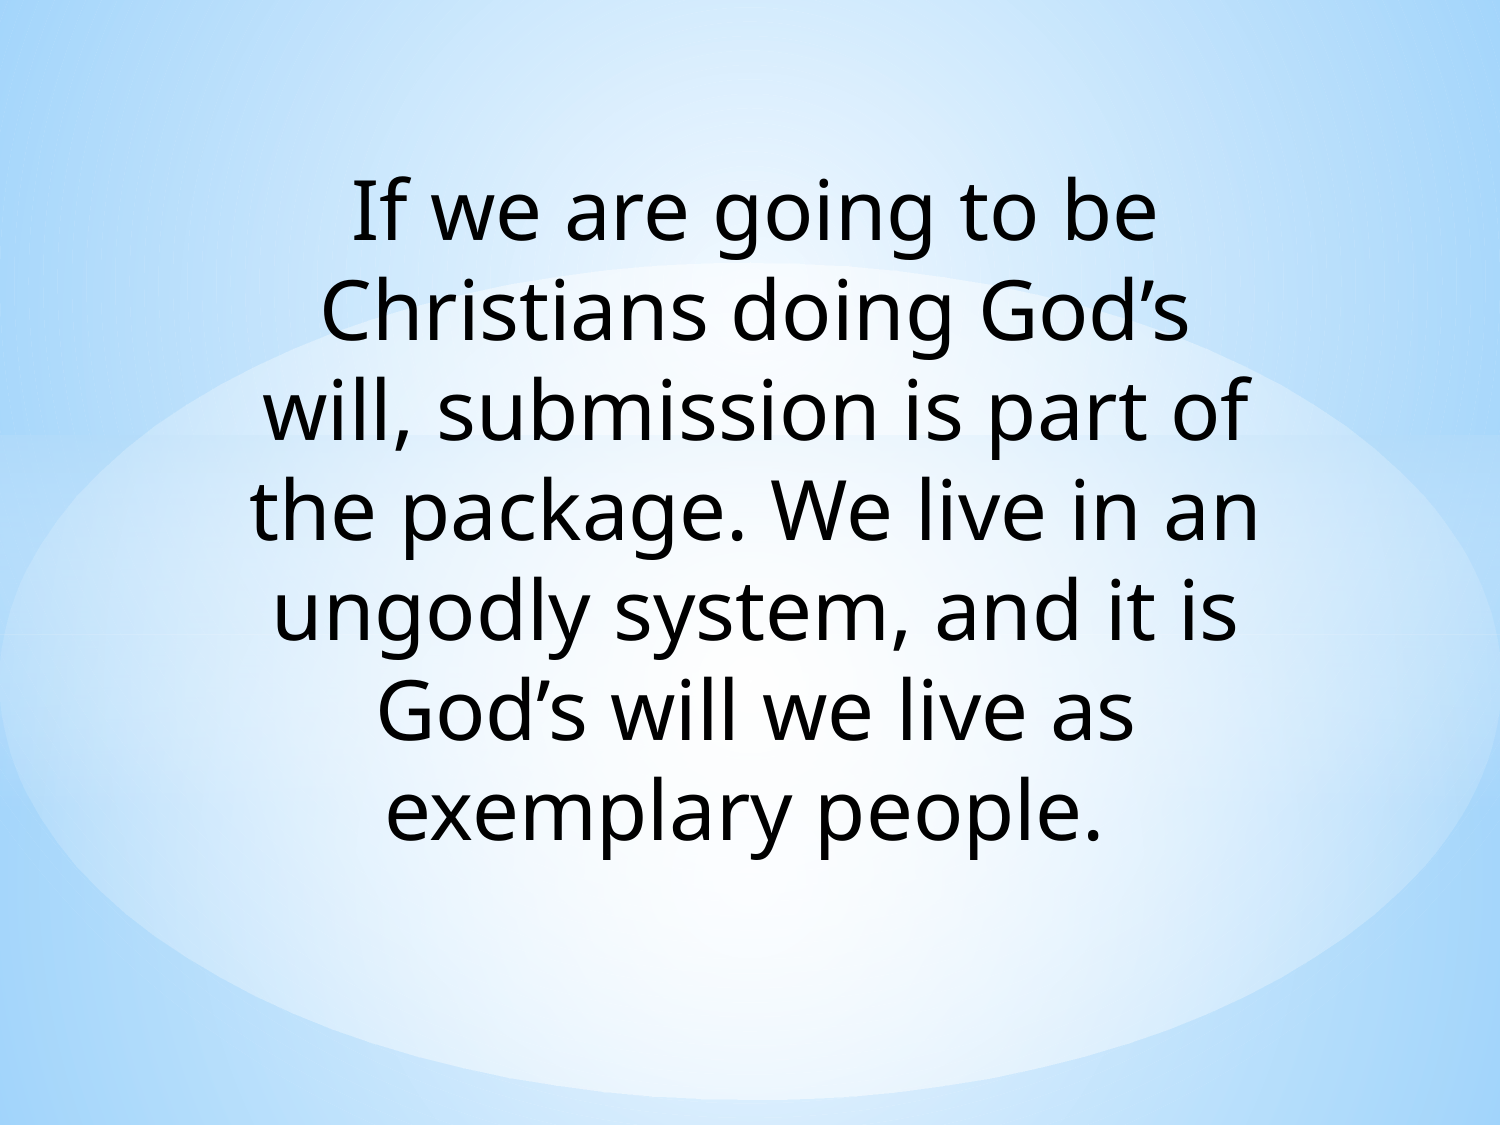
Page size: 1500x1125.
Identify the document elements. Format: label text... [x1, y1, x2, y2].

text_box If we are going to be Christians doing God’s will, submission is part of the package. We live in an ungodly system, and it is God’s will we live as exemplary people. [224, 149, 1288, 865]
